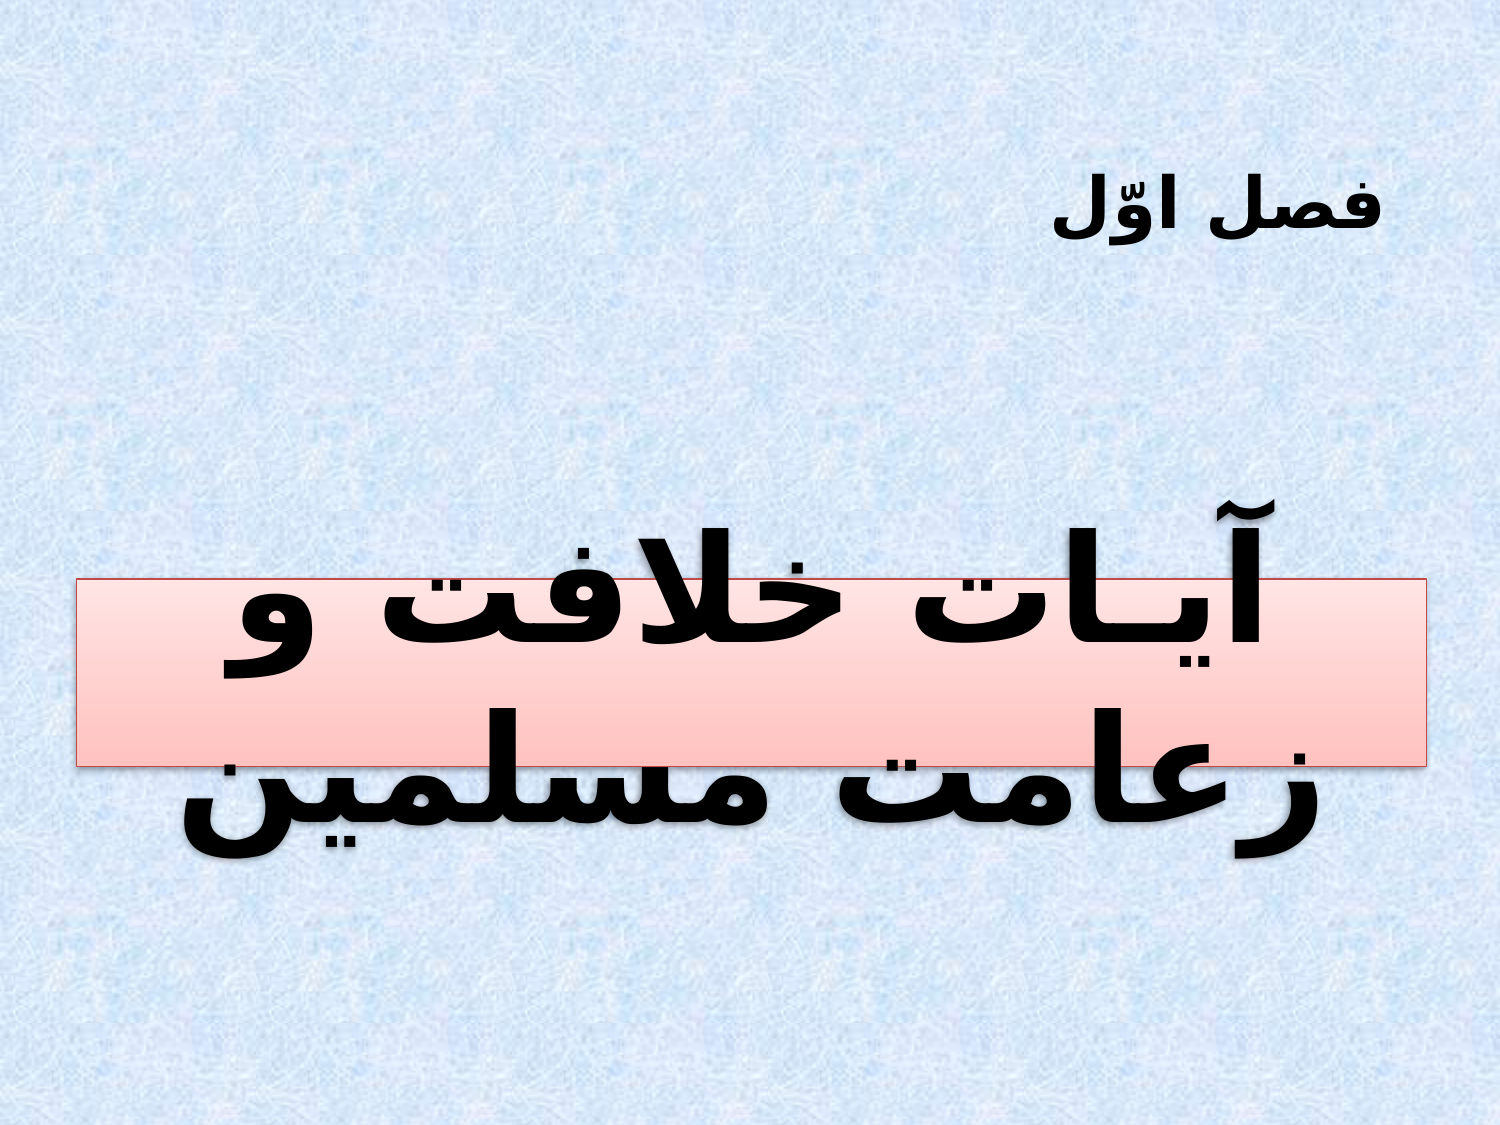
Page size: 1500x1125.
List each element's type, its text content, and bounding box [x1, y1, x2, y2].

title فصل اوّل [76, 149, 1427, 337]
picture [0, 0, 1500, 1125]
text_box آيـات خلافت و زعامت مسلمين [76, 578, 1427, 767]
